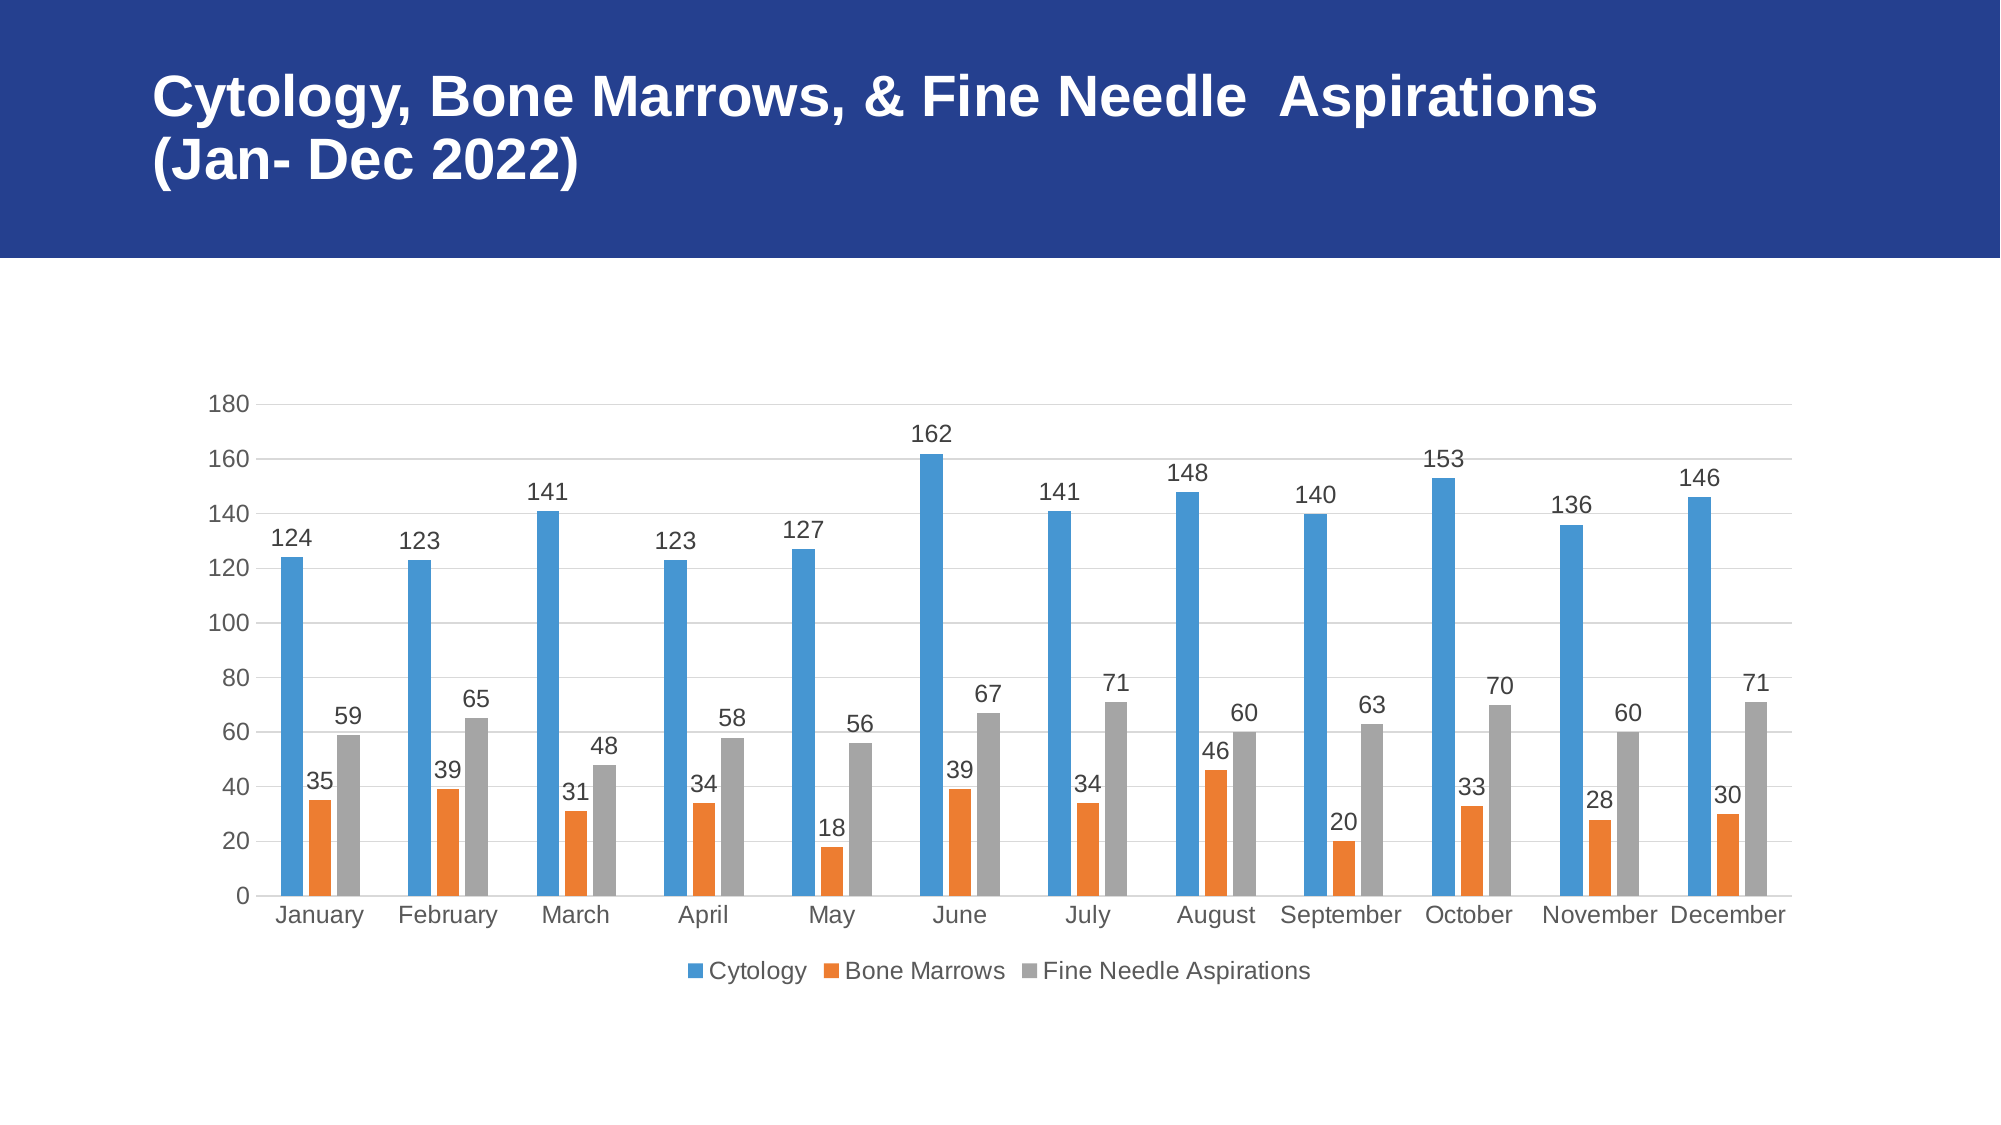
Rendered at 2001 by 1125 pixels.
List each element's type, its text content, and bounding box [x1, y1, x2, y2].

title Cytology, Bone Marrows, & Fine Needle Aspirations (Jan- Dec 2022) [137, 20, 1863, 238]
chart [174, 378, 1826, 991]
